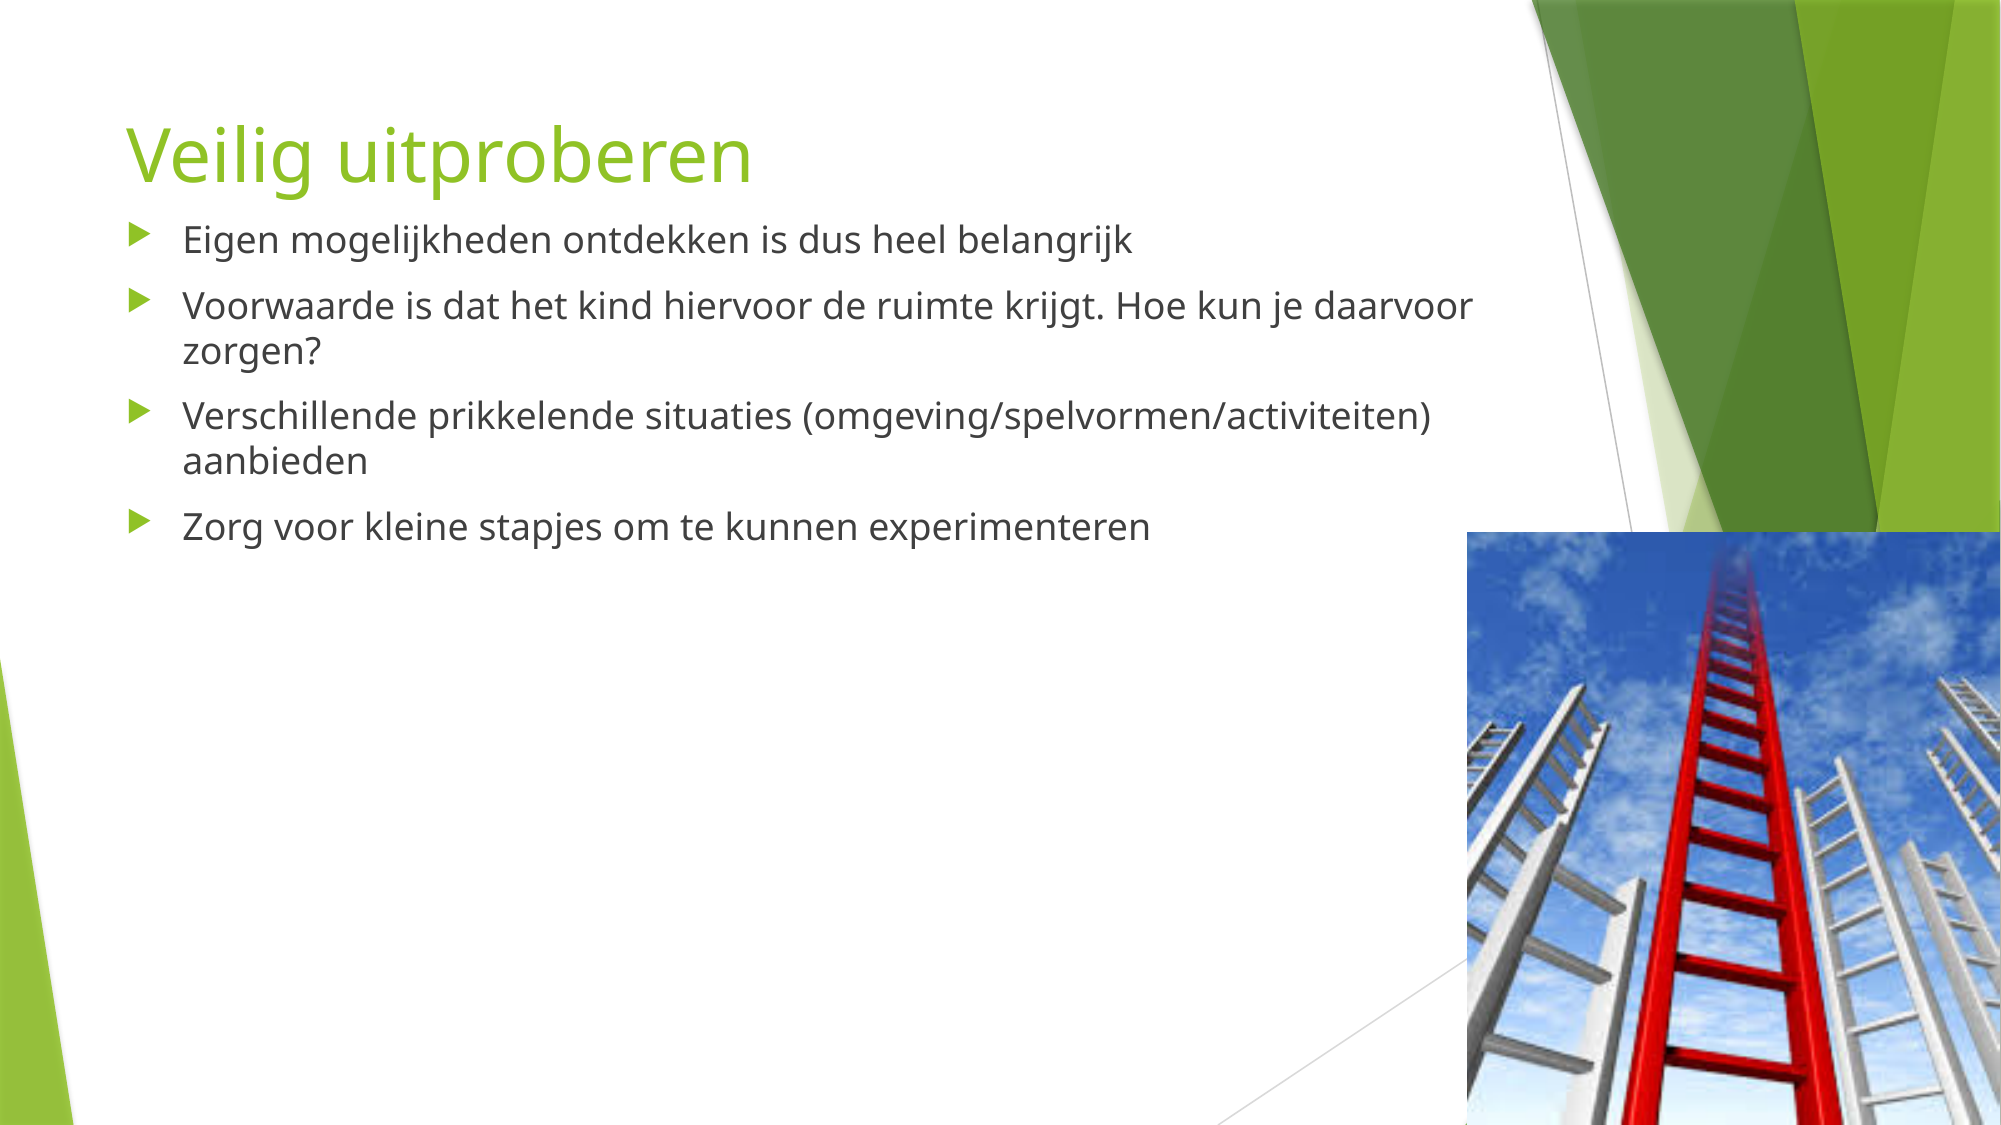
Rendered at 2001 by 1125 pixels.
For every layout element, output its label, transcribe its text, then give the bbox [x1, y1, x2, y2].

picture [1467, 532, 2000, 1125]
list Eigen mogelijkheden ontdekken is dus heel belangrijk Voorwaarde is dat het kind hiervoor de ruimte krijgt. Hoe kun je daarvoor zorgen? Verschillende prikkelende situaties (omgeving/spelvormen/activiteiten) aanbieden Zorg voor kleine stapjes om te kunnen experimenteren [111, 208, 1522, 845]
title Veilig uitproberen [111, 99, 1522, 208]
